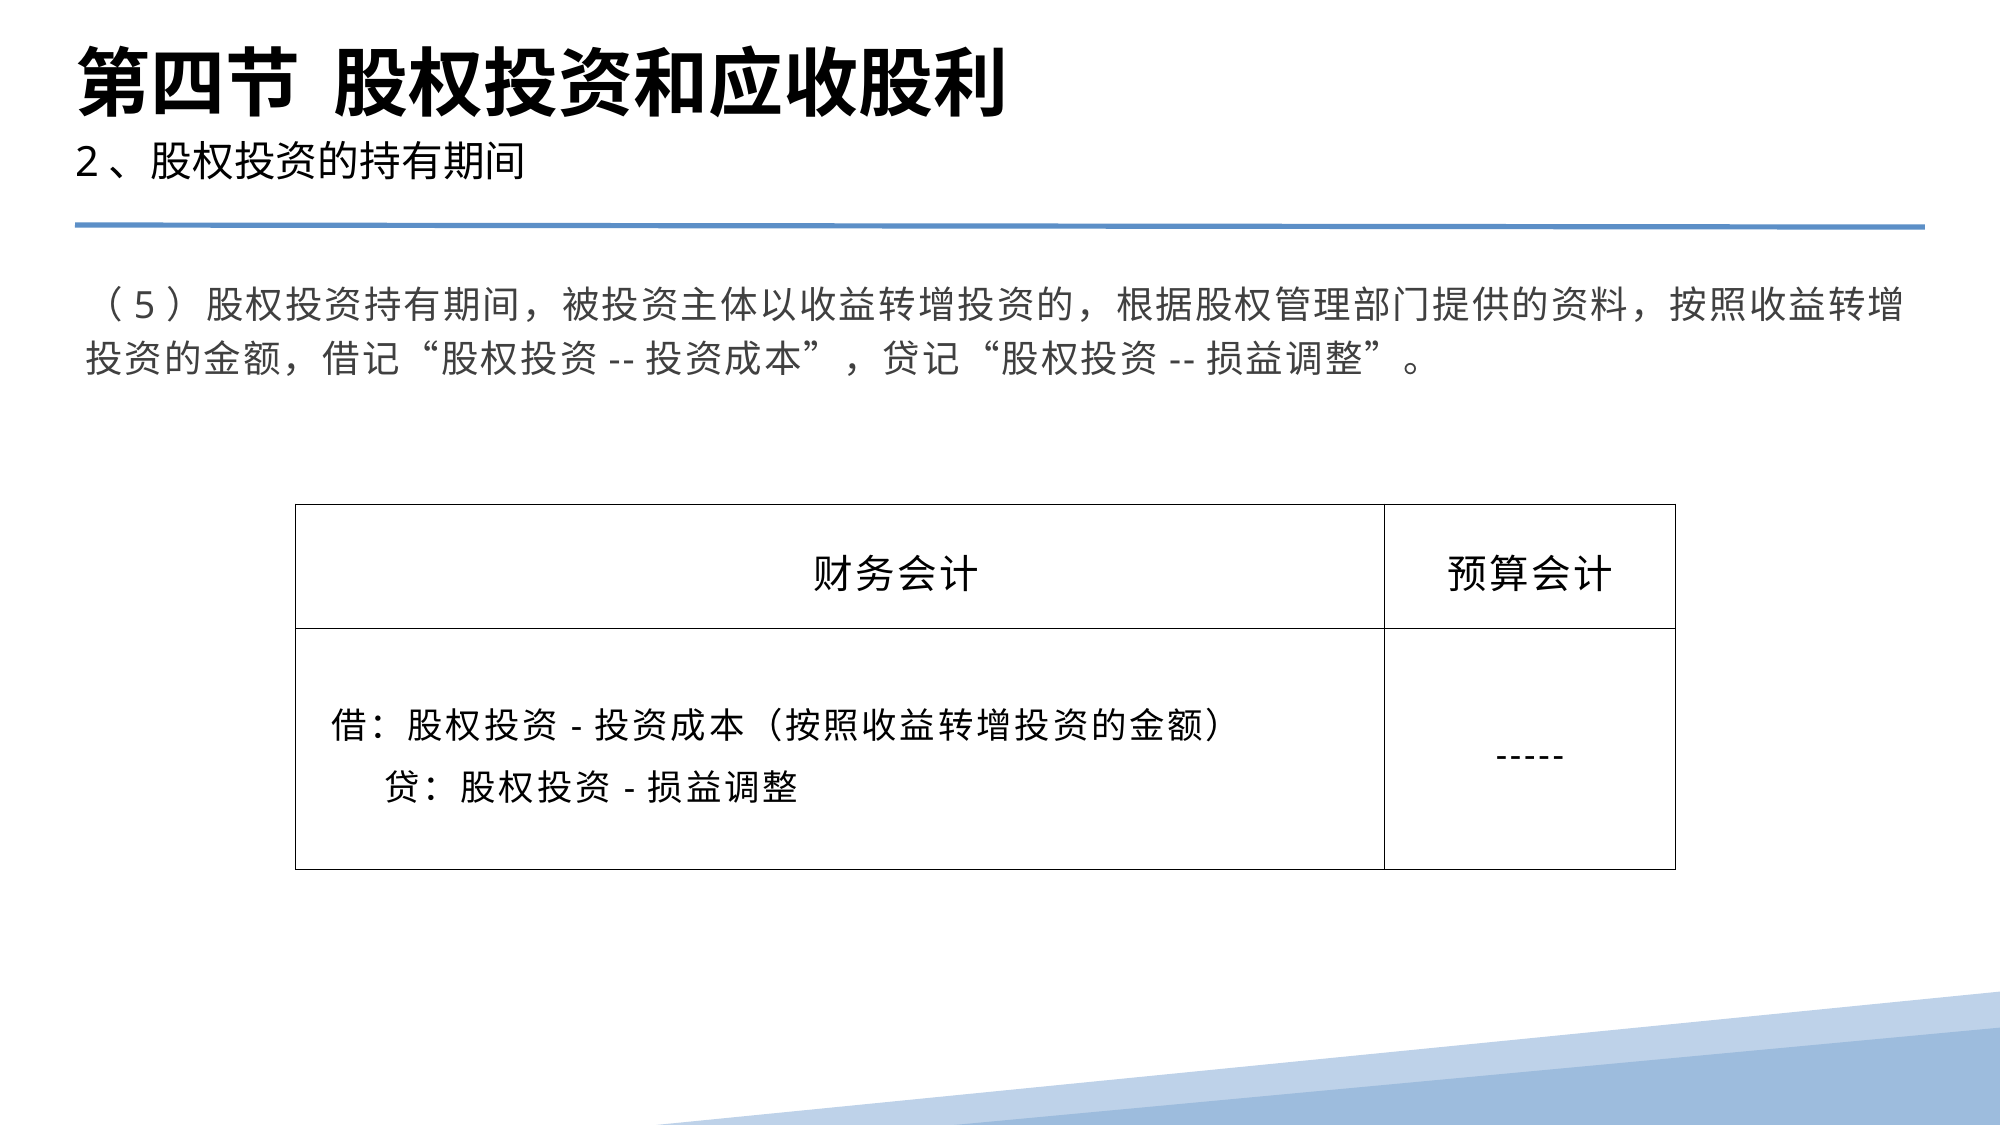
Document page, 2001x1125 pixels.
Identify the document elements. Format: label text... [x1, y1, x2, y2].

table_cell 借：股权投资-投资成本（按照收益转增投资的金额） 贷：股权投资-损益调整 [296, 629, 1384, 869]
text_box 第四节 股权投资和应收股利 [75, 24, 1925, 124]
table_header 财务会计 [296, 505, 1384, 628]
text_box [656, 991, 2000, 1125]
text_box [74, 224, 1925, 228]
table_cell ----- [1385, 629, 1675, 869]
text_box 2、股权投资的持有期间 [75, 124, 1925, 200]
text_box （5）股权投资持有期间，被投资主体以收益转增投资的，根据股权管理部门提供的资料，按照收益转增投资的金额，借记“股权投资--投资成本”，贷记“股权投资--损益调整”。 [75, 252, 1925, 470]
table_header 预算会计 [1385, 505, 1675, 628]
